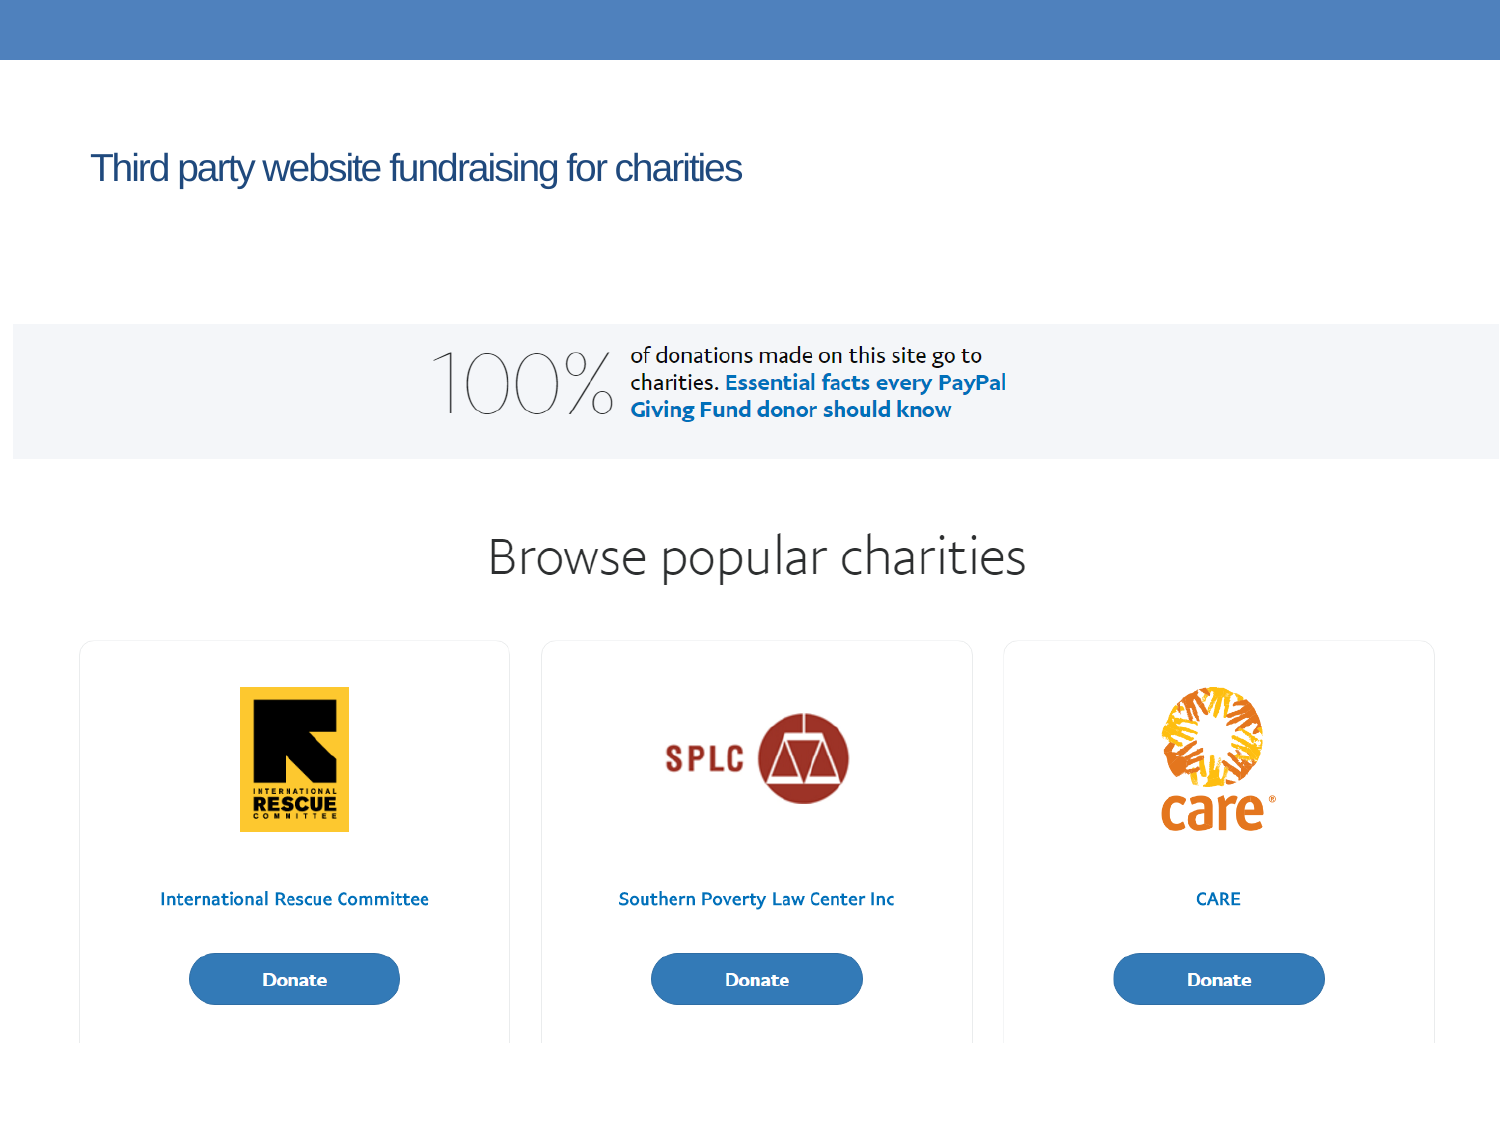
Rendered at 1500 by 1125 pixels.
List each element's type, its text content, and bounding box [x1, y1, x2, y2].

title Third party website fundraising for charities [75, 87, 1425, 250]
picture [13, 324, 1499, 1043]
